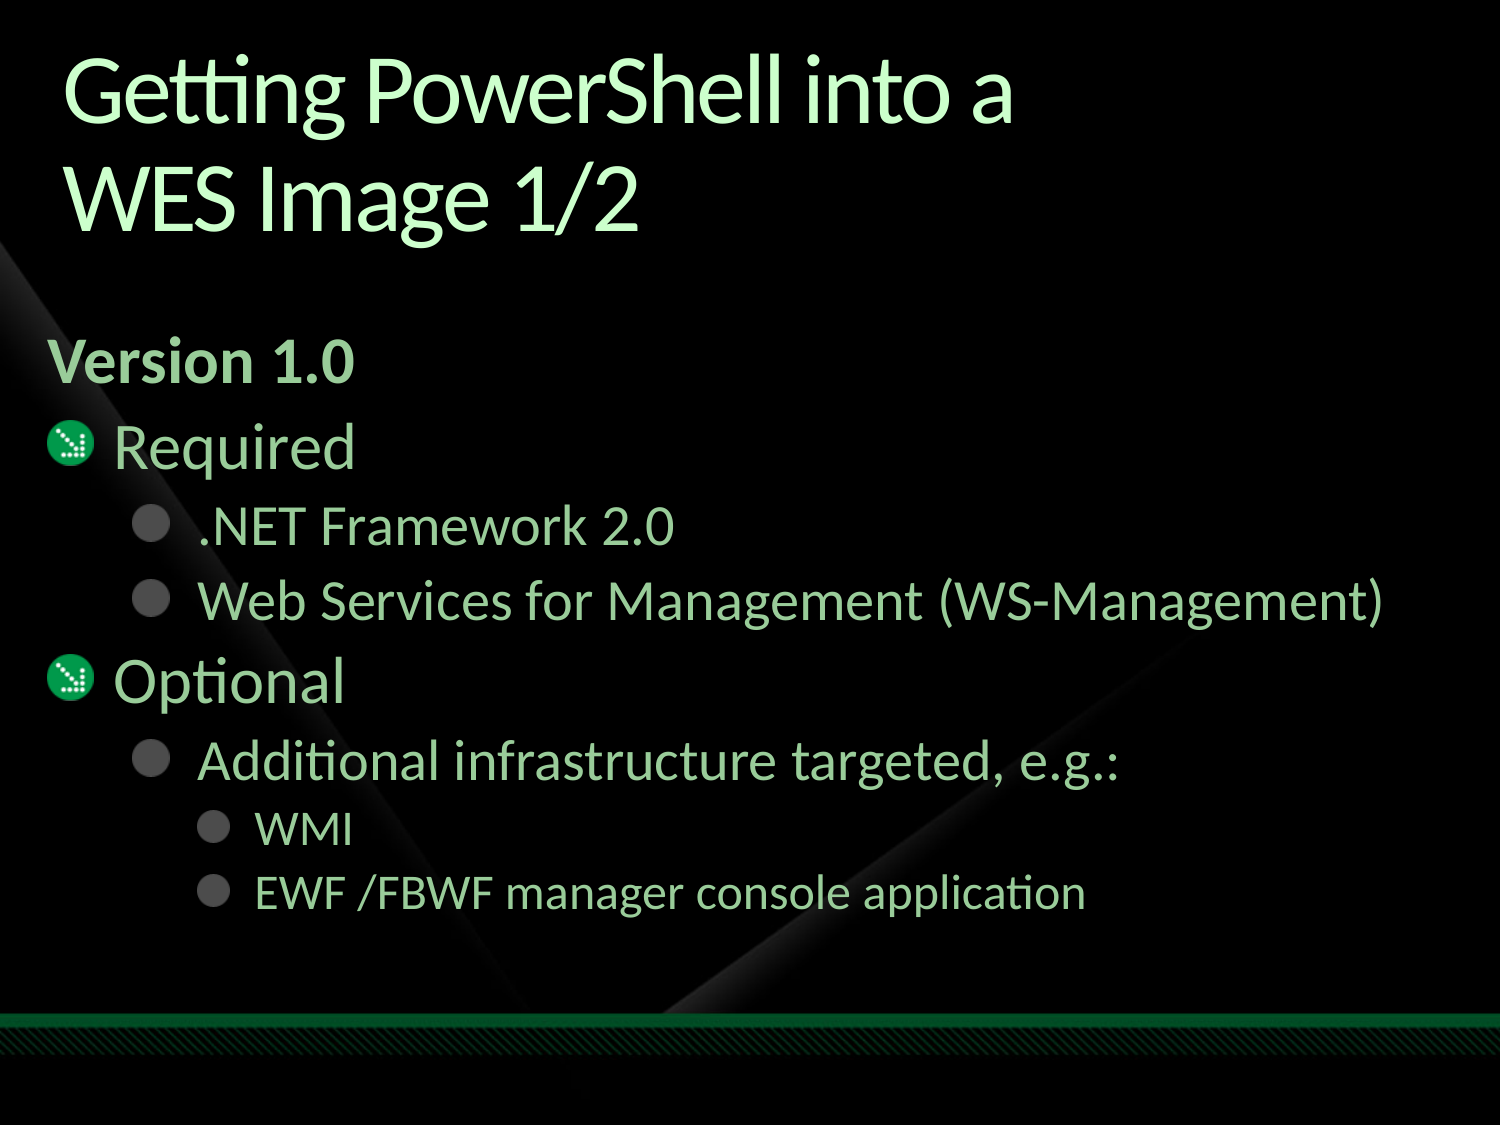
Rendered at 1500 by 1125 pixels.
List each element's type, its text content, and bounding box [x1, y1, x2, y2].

list Version 1.0 Required .NET Framework 2.0 Web Services for Management (WS-Management) Optional Additional infrastructure targeted, e.g.: WMI EWF /FBWF manager console application [47, 233, 1423, 596]
title Getting PowerShell into a WES Image 1/2 [62, 37, 1438, 254]
picture [0, 0, 1500, 1125]
